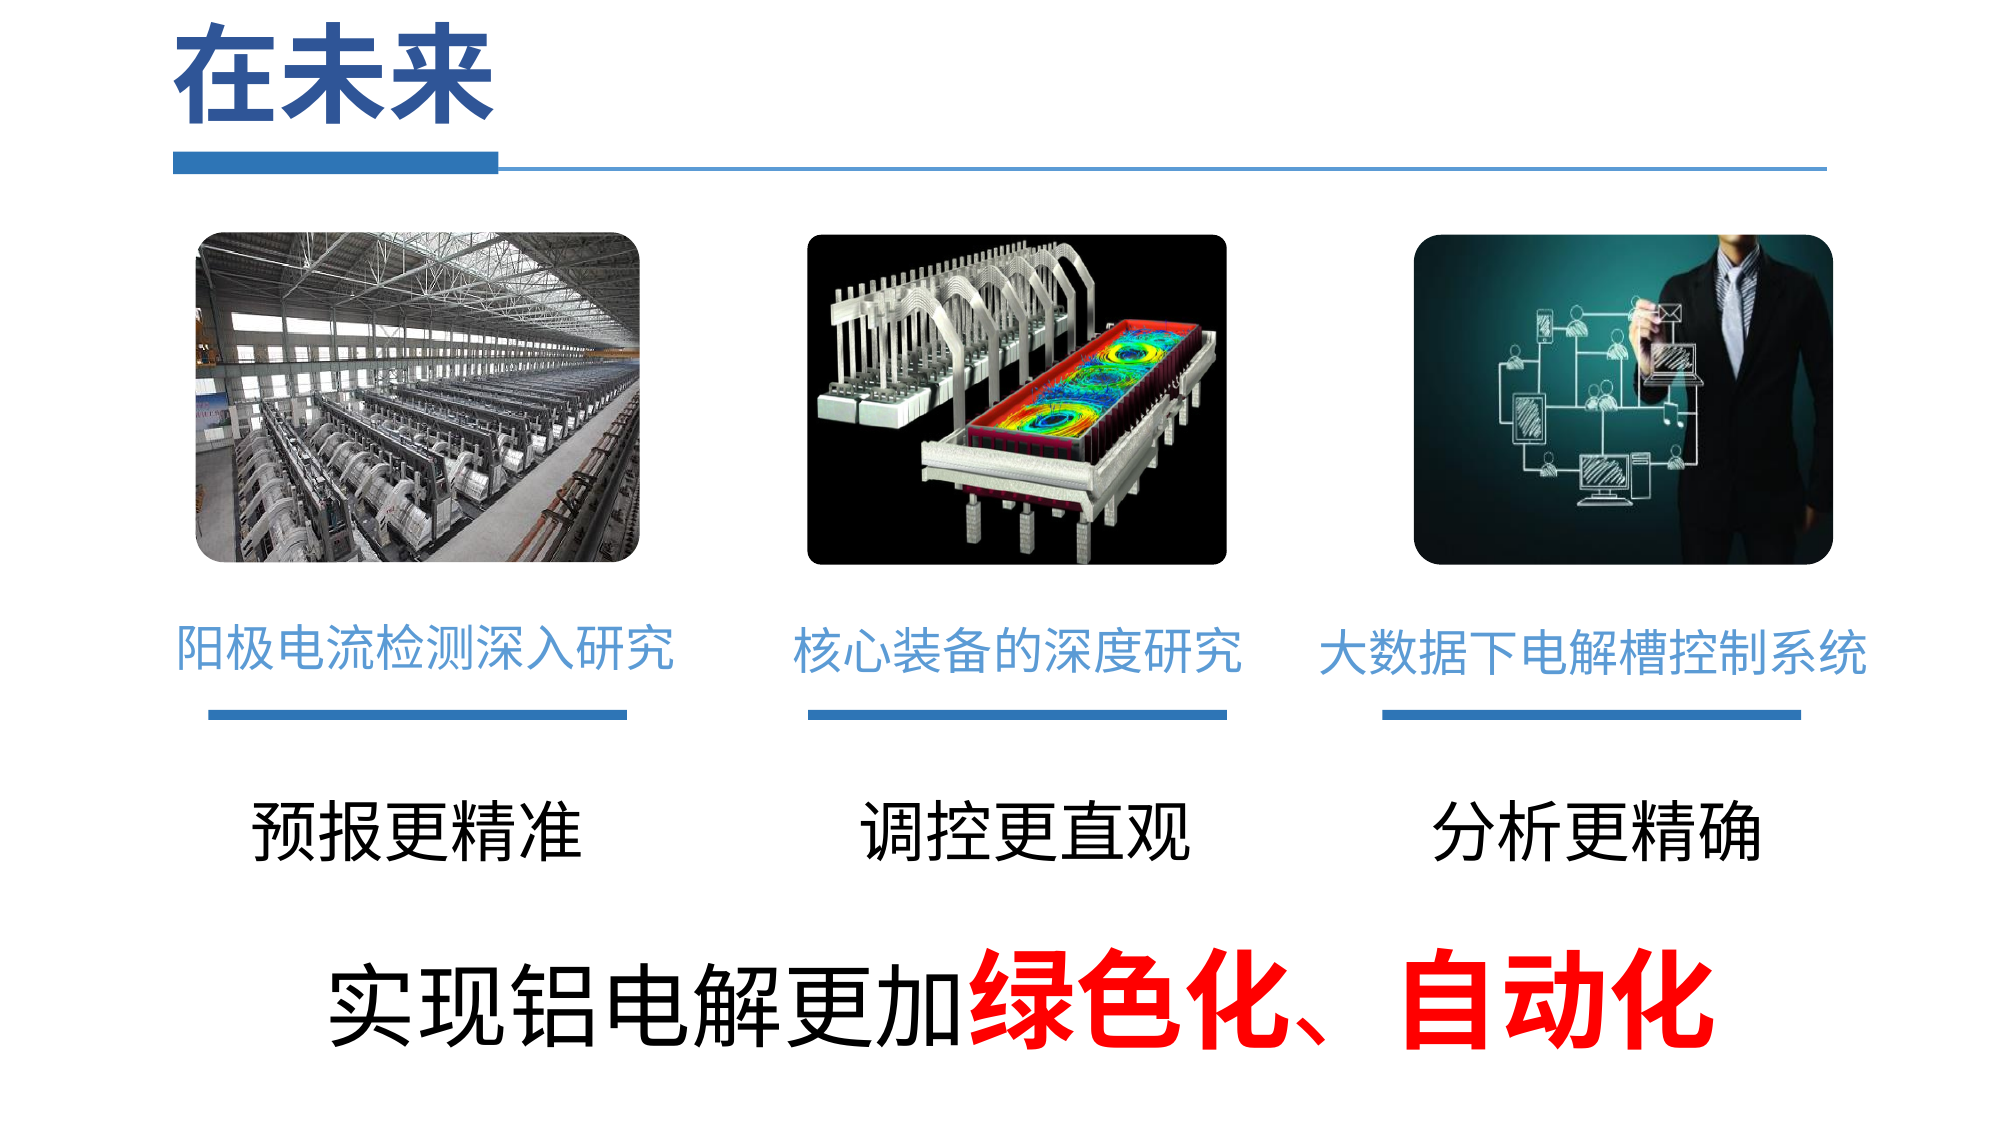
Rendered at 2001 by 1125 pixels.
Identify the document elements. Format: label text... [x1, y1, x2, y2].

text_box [1303, 614, 1890, 879]
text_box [173, 151, 1827, 175]
text_box 实现铝电解更加绿色化、自动化 [208, 922, 1834, 1072]
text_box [777, 612, 1274, 879]
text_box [143, 608, 692, 879]
text_box [1412, 233, 1835, 566]
picture [195, 232, 640, 563]
picture [807, 234, 1227, 565]
text_box 在未来 [151, 0, 517, 147]
